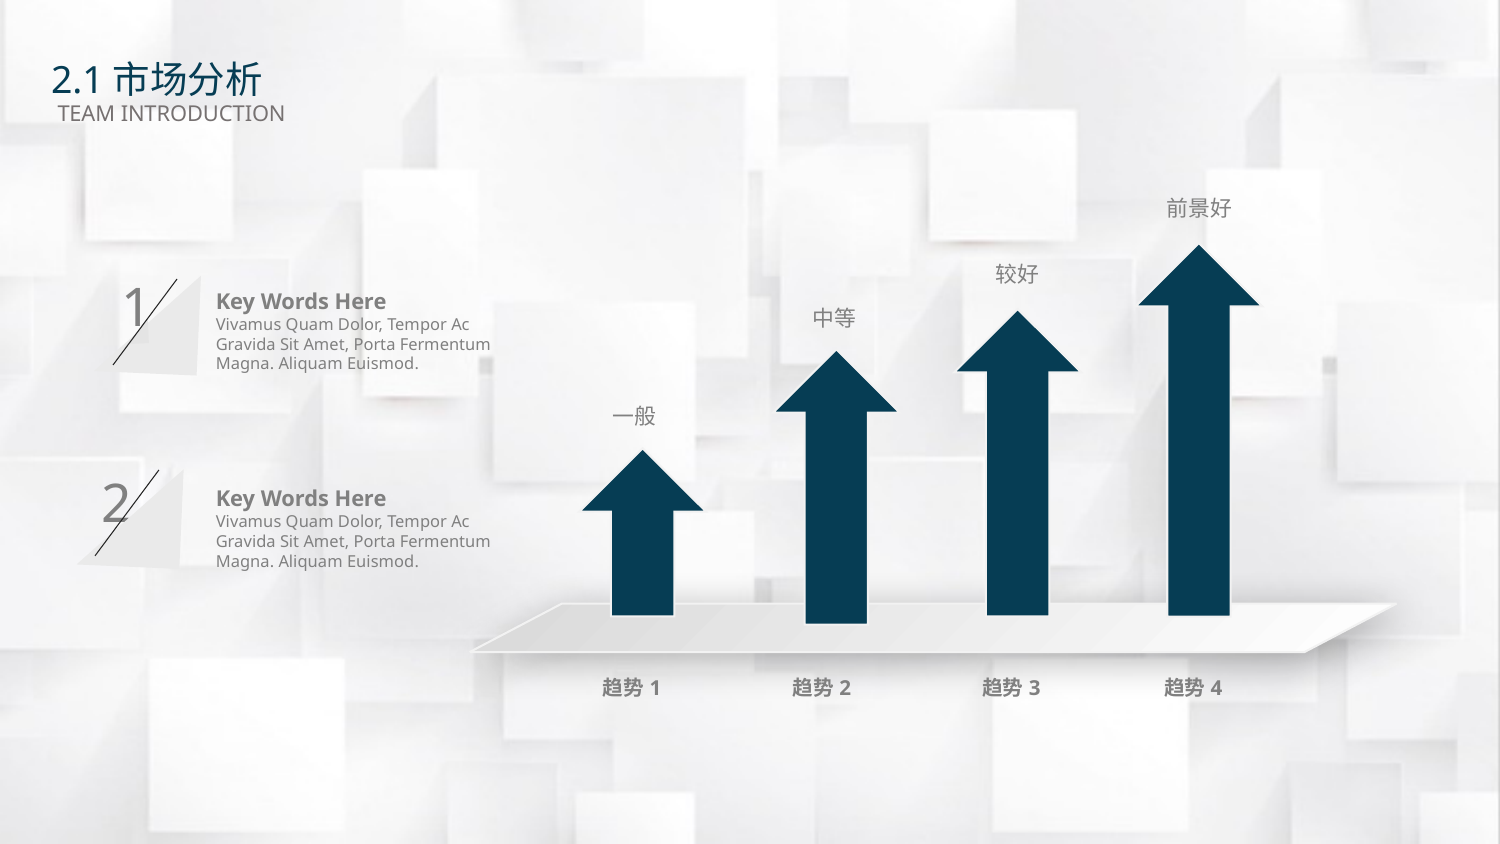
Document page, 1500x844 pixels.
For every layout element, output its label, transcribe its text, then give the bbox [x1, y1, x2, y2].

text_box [106, 265, 178, 365]
text_box 趋势2 [781, 668, 909, 705]
text_box Key Words Here Vivamus Quam Dolor, Tempor Ac Gravida Sit Amet, Porta Fermentum Magna. Aliquam Euismod. [201, 254, 540, 381]
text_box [78, 462, 182, 567]
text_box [57, 44, 302, 134]
text_box [469, 603, 1397, 653]
text_box 中等 [788, 299, 881, 337]
text_box [954, 308, 1082, 617]
picture [0, 0, 1500, 844]
text_box [579, 448, 707, 617]
text_box 一般 [571, 396, 698, 435]
text_box Key Words Here Vivamus Quam Dolor, Tempor Ac Gravida Sit Amet, Porta Fermentum Magna. Aliquam Euismod. [201, 451, 540, 578]
text_box [772, 349, 900, 625]
text_box 趋势1 [591, 668, 719, 705]
text_box 趋势4 [1152, 668, 1280, 705]
text_box 前景好 [1133, 189, 1266, 227]
text_box 趋势3 [971, 668, 1098, 705]
text_box [94, 275, 201, 376]
text_box 较好 [971, 255, 1065, 293]
text_box [1135, 243, 1263, 617]
